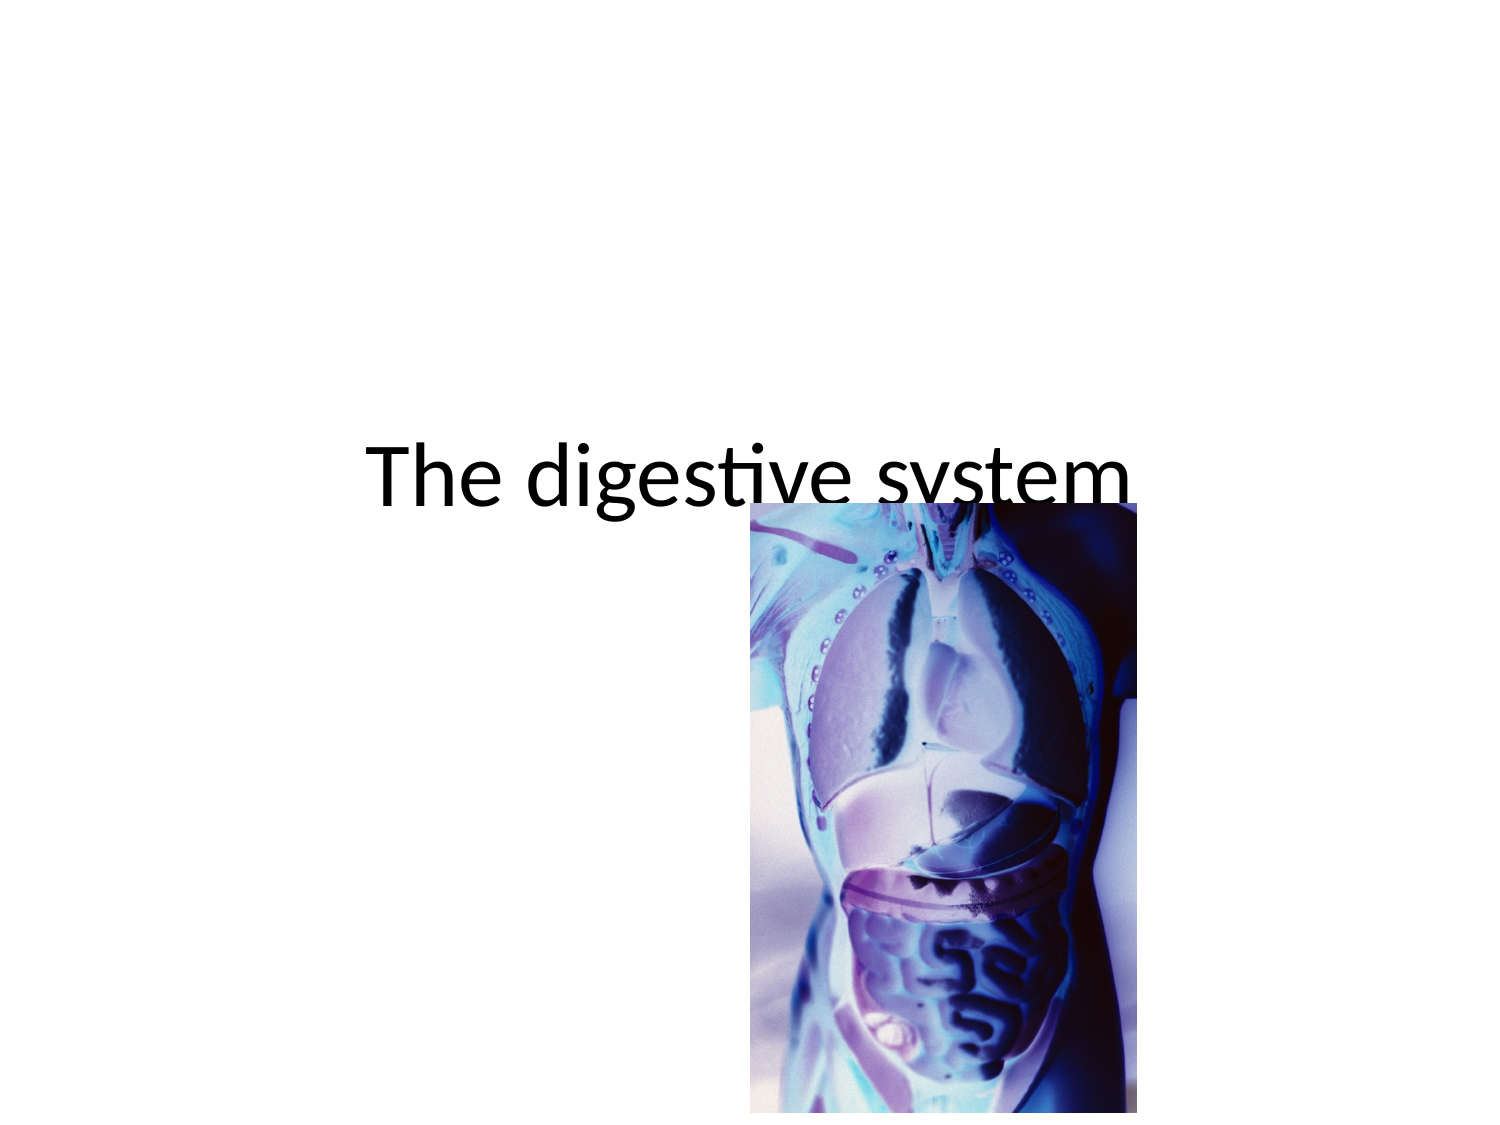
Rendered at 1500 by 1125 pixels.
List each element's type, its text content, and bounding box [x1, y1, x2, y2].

title The digestive system [112, 349, 1388, 591]
picture [749, 503, 1137, 1113]
